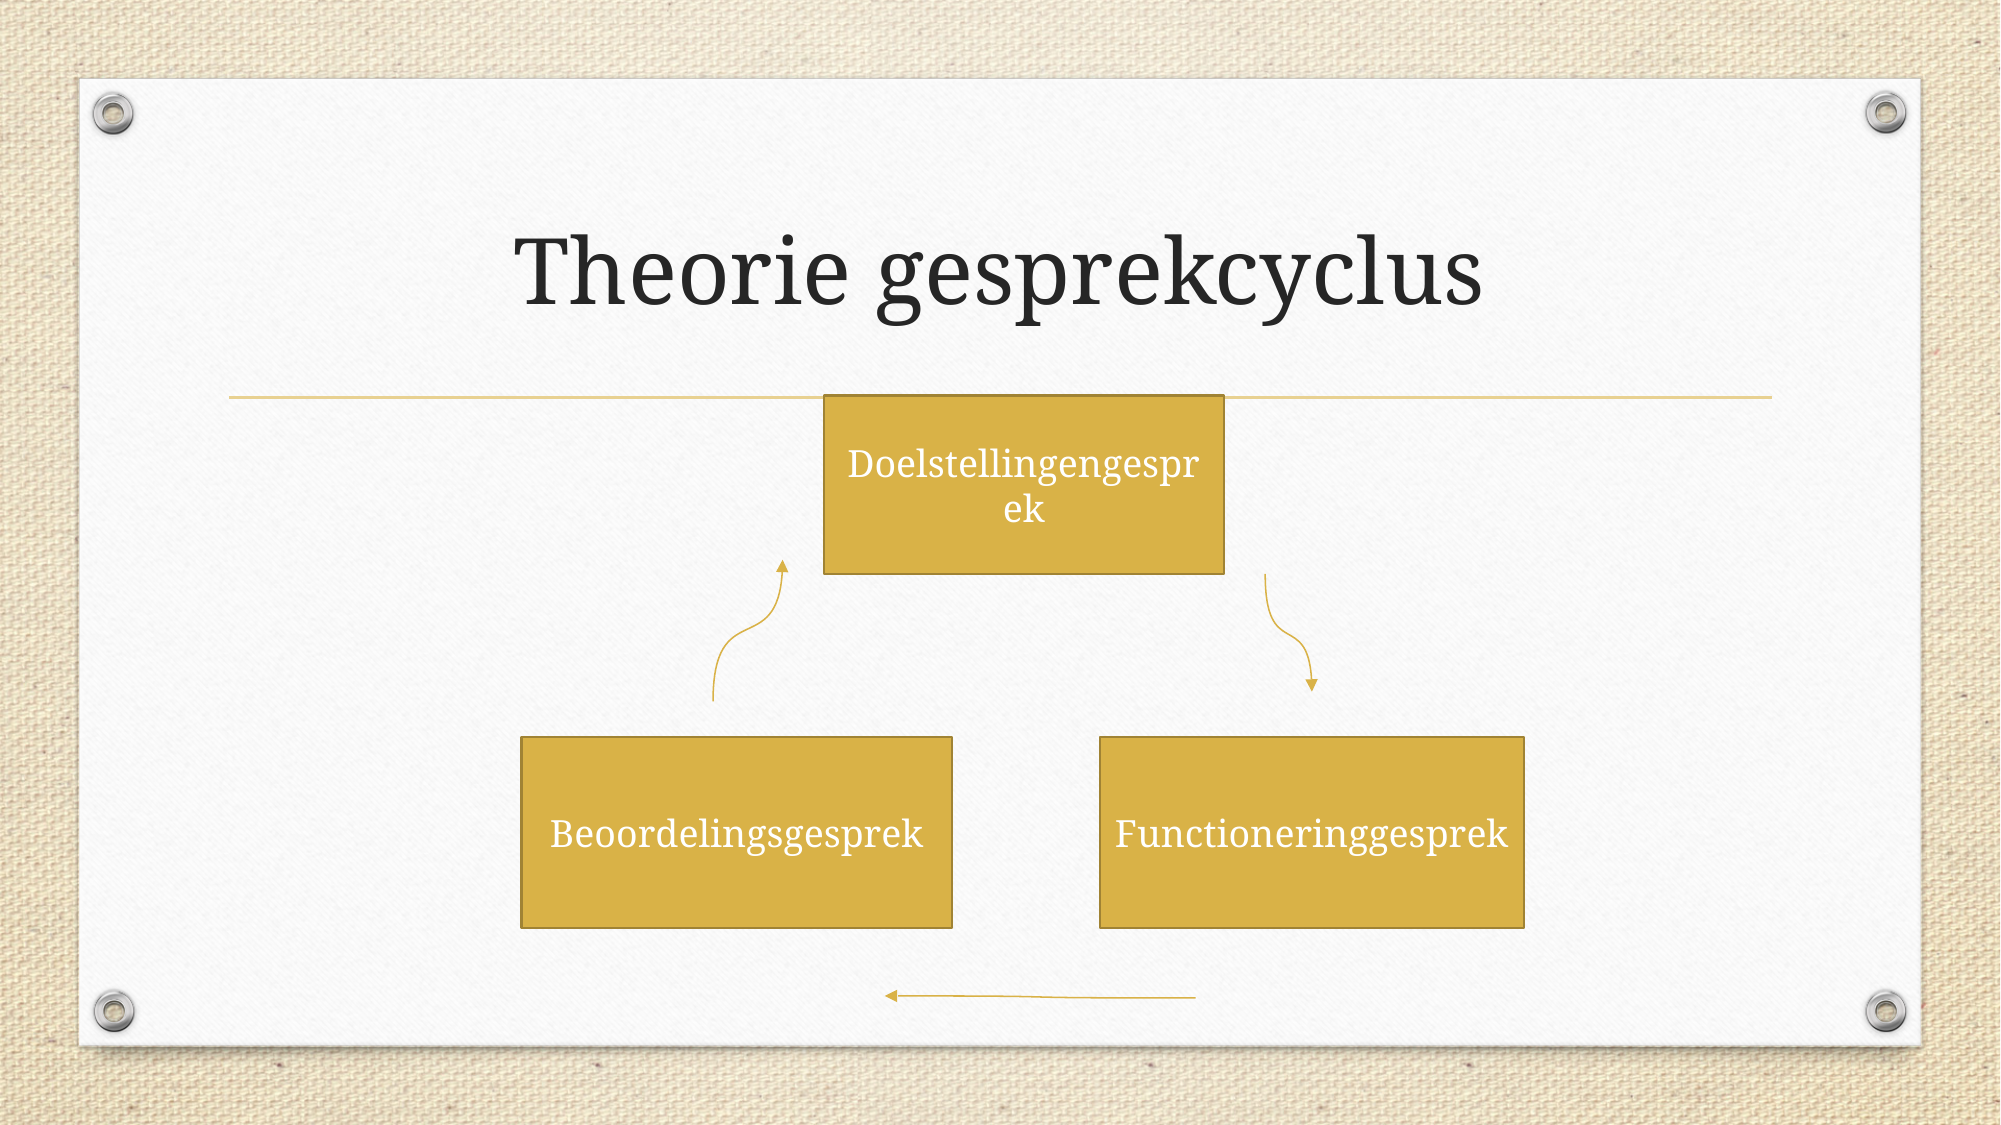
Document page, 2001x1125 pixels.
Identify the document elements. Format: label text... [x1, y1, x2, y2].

text_box Beoordelingsgesprek [520, 736, 953, 929]
title Theorie gesprekcyclus [212, 161, 1788, 375]
picture [0, 0, 2001, 1125]
text_box Doelstellingengesprek [823, 394, 1225, 575]
text_box Functioneringgesprek [1099, 736, 1525, 929]
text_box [1229, 609, 1348, 657]
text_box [676, 595, 819, 666]
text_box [884, 995, 1196, 999]
